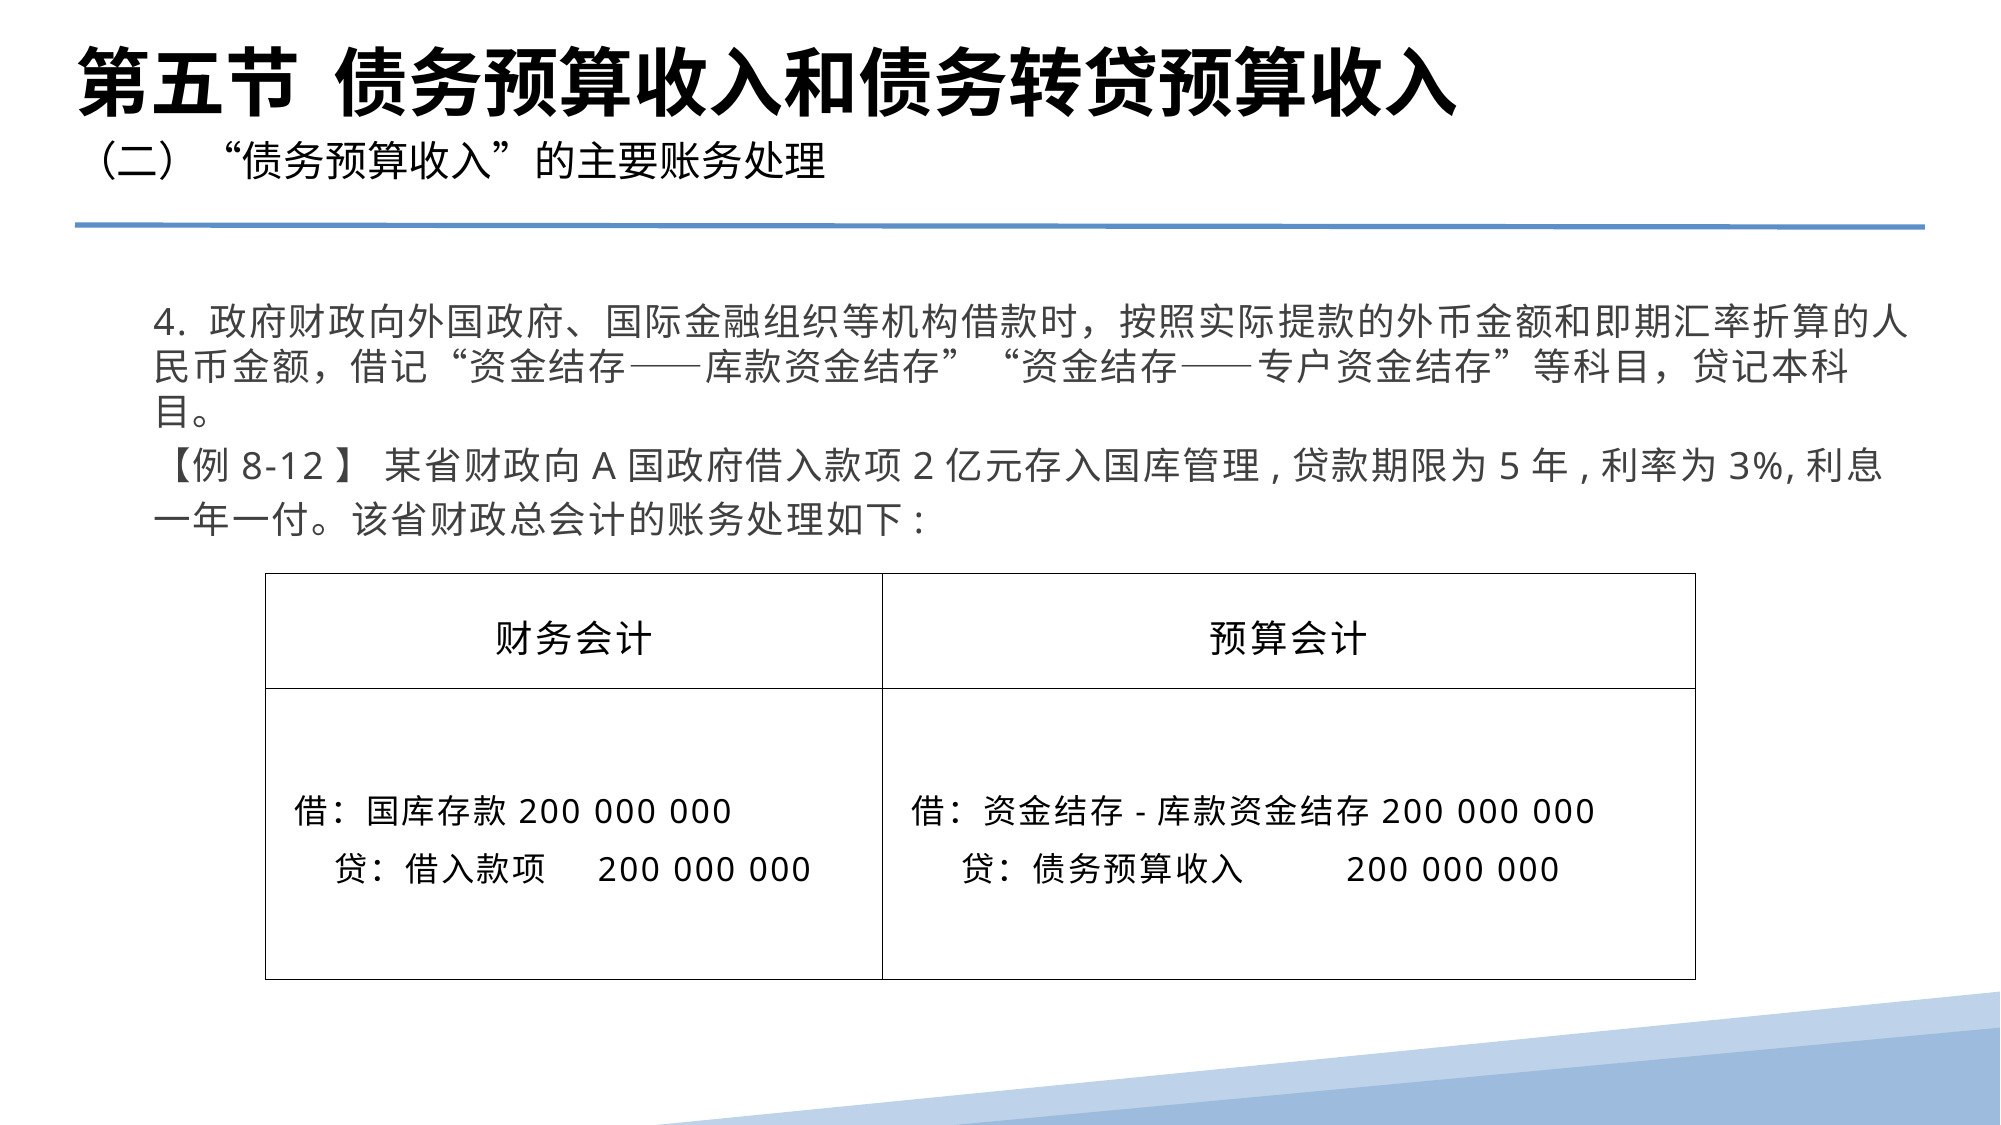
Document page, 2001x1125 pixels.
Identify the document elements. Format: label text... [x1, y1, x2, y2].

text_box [656, 991, 2000, 1125]
table_cell 借：资金结存-库款资金结存200 000 000 贷：债务预算收入 200 000 000 [883, 689, 1695, 979]
table_cell 借：国库存款200 000 000 贷：借入款项 200 000 000 [266, 689, 882, 979]
text_box 4. 政府财政向外国政府、国际金融组织等机构借款时，按照实际提款的外币金额和即期汇率折算的人民币金额，借记“资金结存――库款资金结存”“资金结存――专户资金结存”等科目，贷记本科目。 【例8-12】 某省财政向A国政府借入款项2亿元存入国库管理,贷款期限为5年,利率为3%,利息一年一付。该省财政总会计的账务处理如下: [142, 276, 1925, 563]
table_header 预算会计 [883, 574, 1695, 688]
text_box （二）“债务预算收入”的主要账务处理 [75, 124, 1925, 200]
table_header 财务会计 [266, 574, 882, 688]
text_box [74, 224, 1925, 228]
text_box 第五节 债务预算收入和债务转贷预算收入 [75, 24, 1925, 124]
